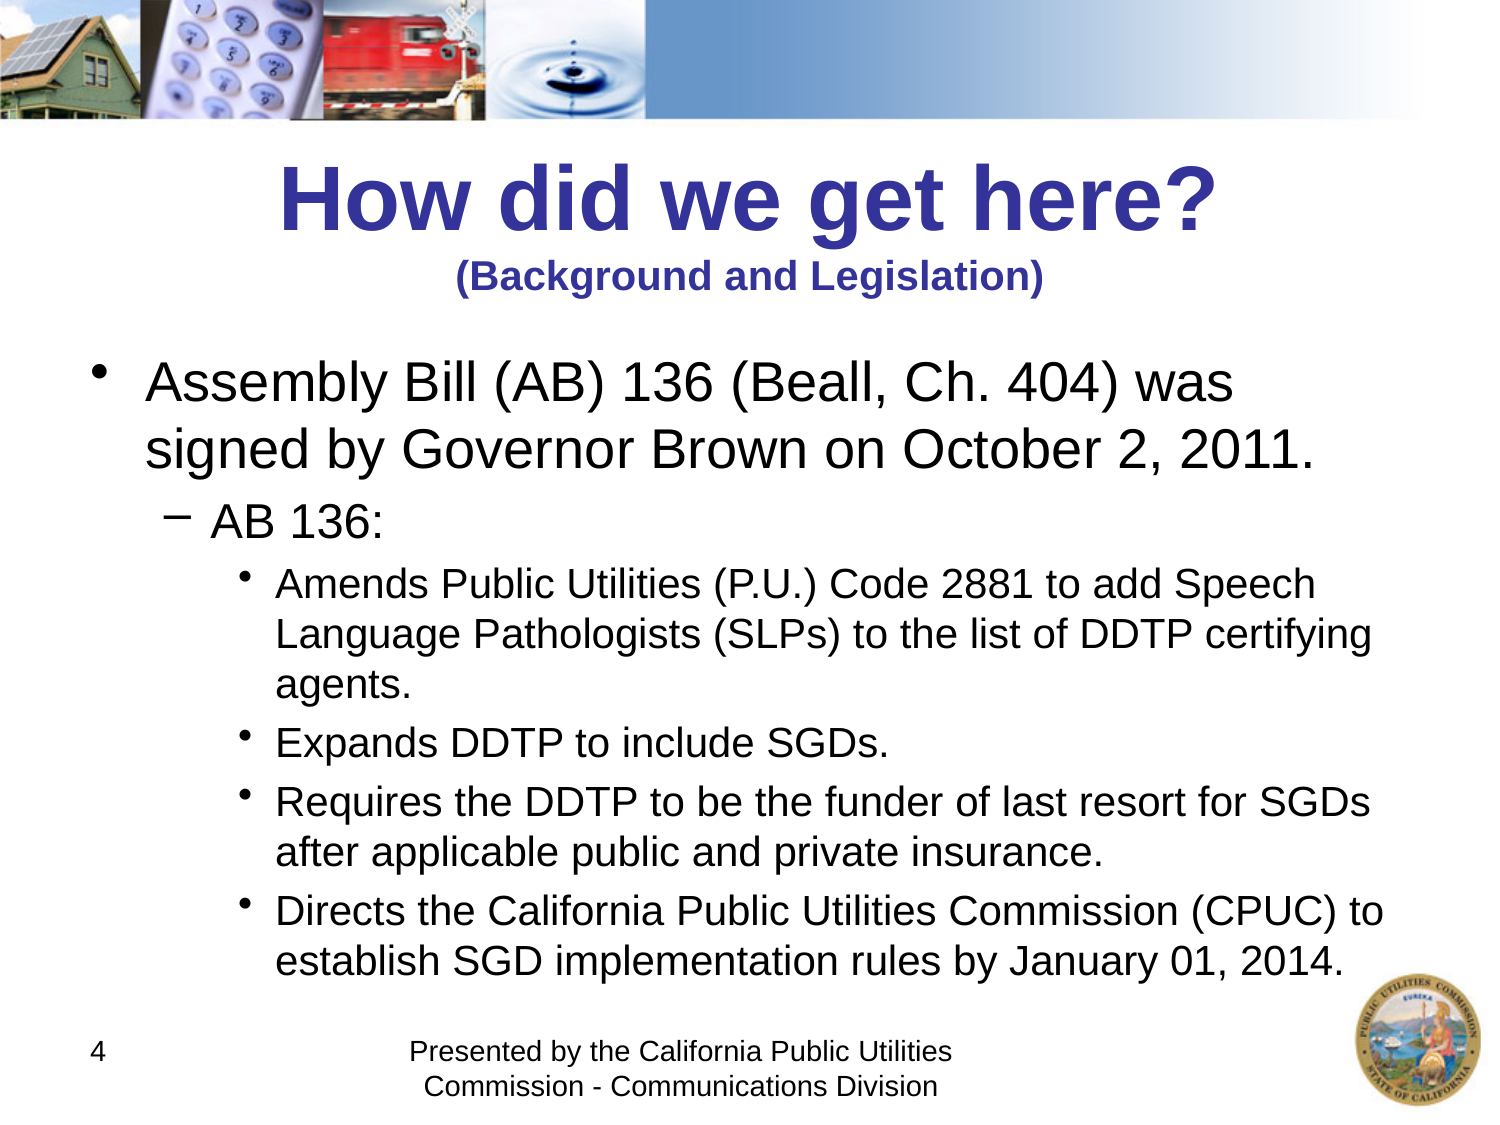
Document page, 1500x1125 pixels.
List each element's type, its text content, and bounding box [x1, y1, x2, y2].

footer Presented by the California Public Utilities Commission - Communications Division [362, 1024, 1000, 1103]
picture [0, 0, 1500, 1125]
title How did we get here? (Background and Legislation) [75, 137, 1425, 300]
slide_number 4 [75, 1024, 350, 1103]
list Assembly Bill (AB) 136 (Beall, Ch. 404) was signed by Governor Brown on October 2, 2011. AB 136: Amends Public Utilities (P.U.) Code 2881 to add Speech Language Pathologists (SLPs) to the list of DDTP certifying agents. Expands DDTP to include SGDs. Requires the DDTP to be the funder of last resort for SGDs after applicable public and private insurance. Directs the California Public Utilities Commission (CPUC) to establish SGD implementation rules by January 01, 2014. [75, 337, 1425, 1005]
